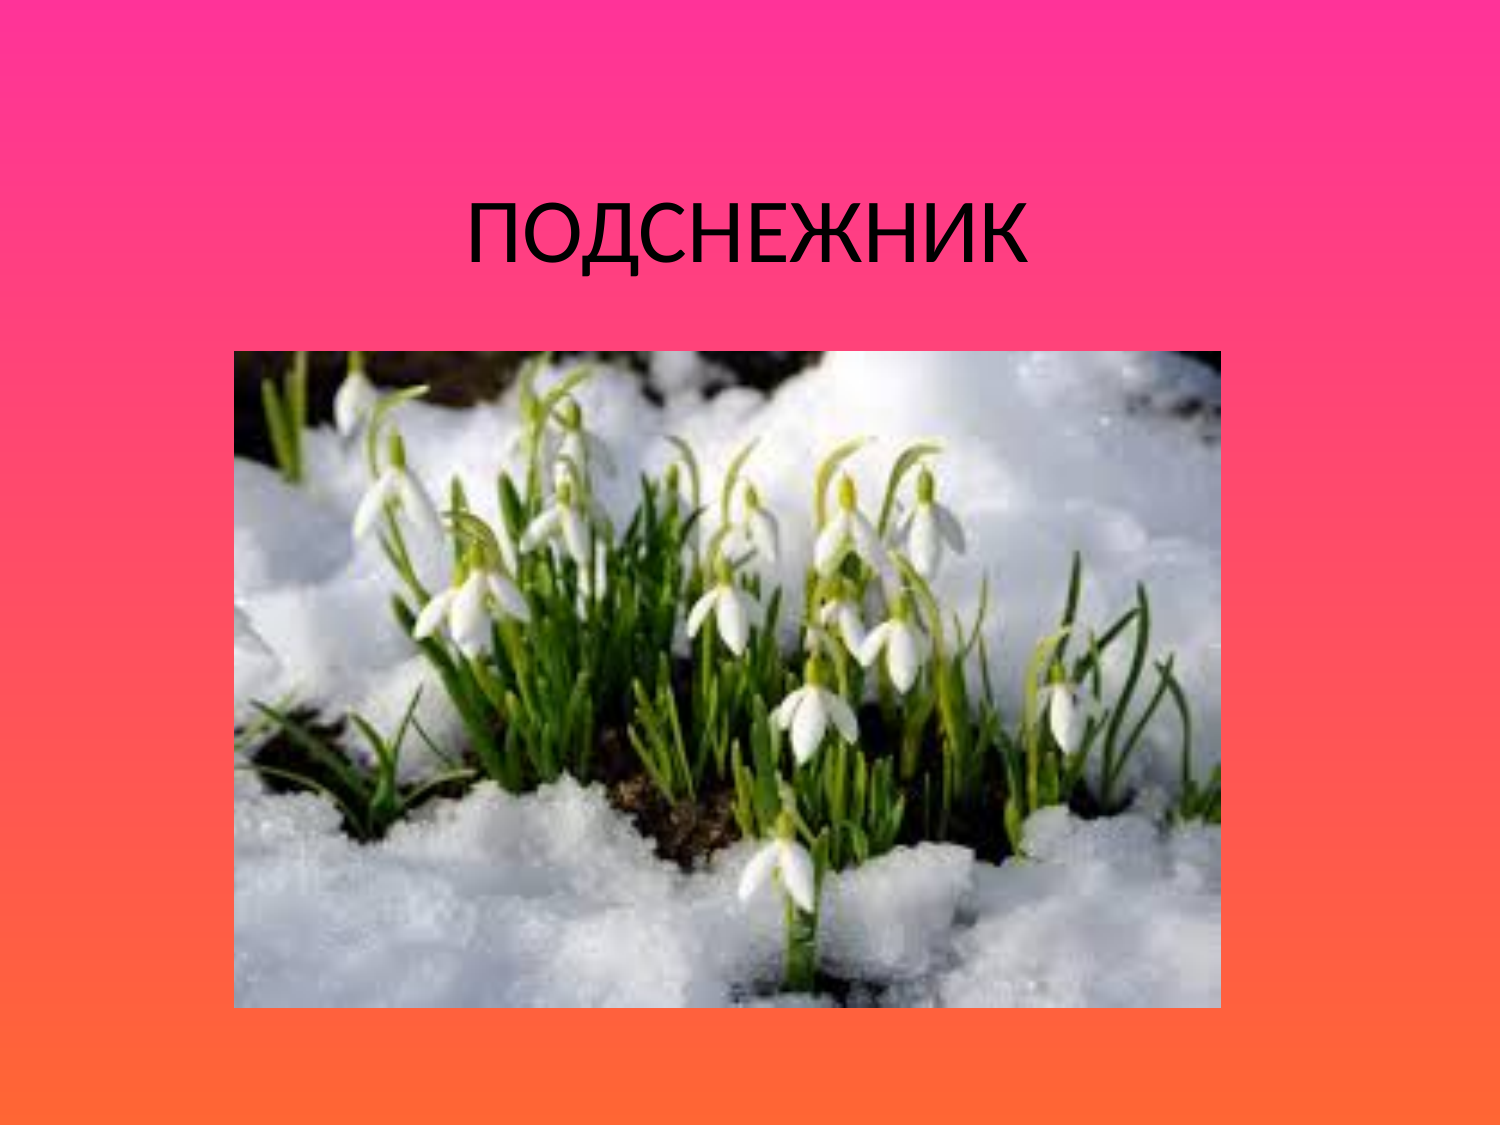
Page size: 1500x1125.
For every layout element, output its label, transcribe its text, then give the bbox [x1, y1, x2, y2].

title ПОДСНЕЖНИК [70, 45, 1425, 1067]
picture [234, 351, 1221, 1009]
